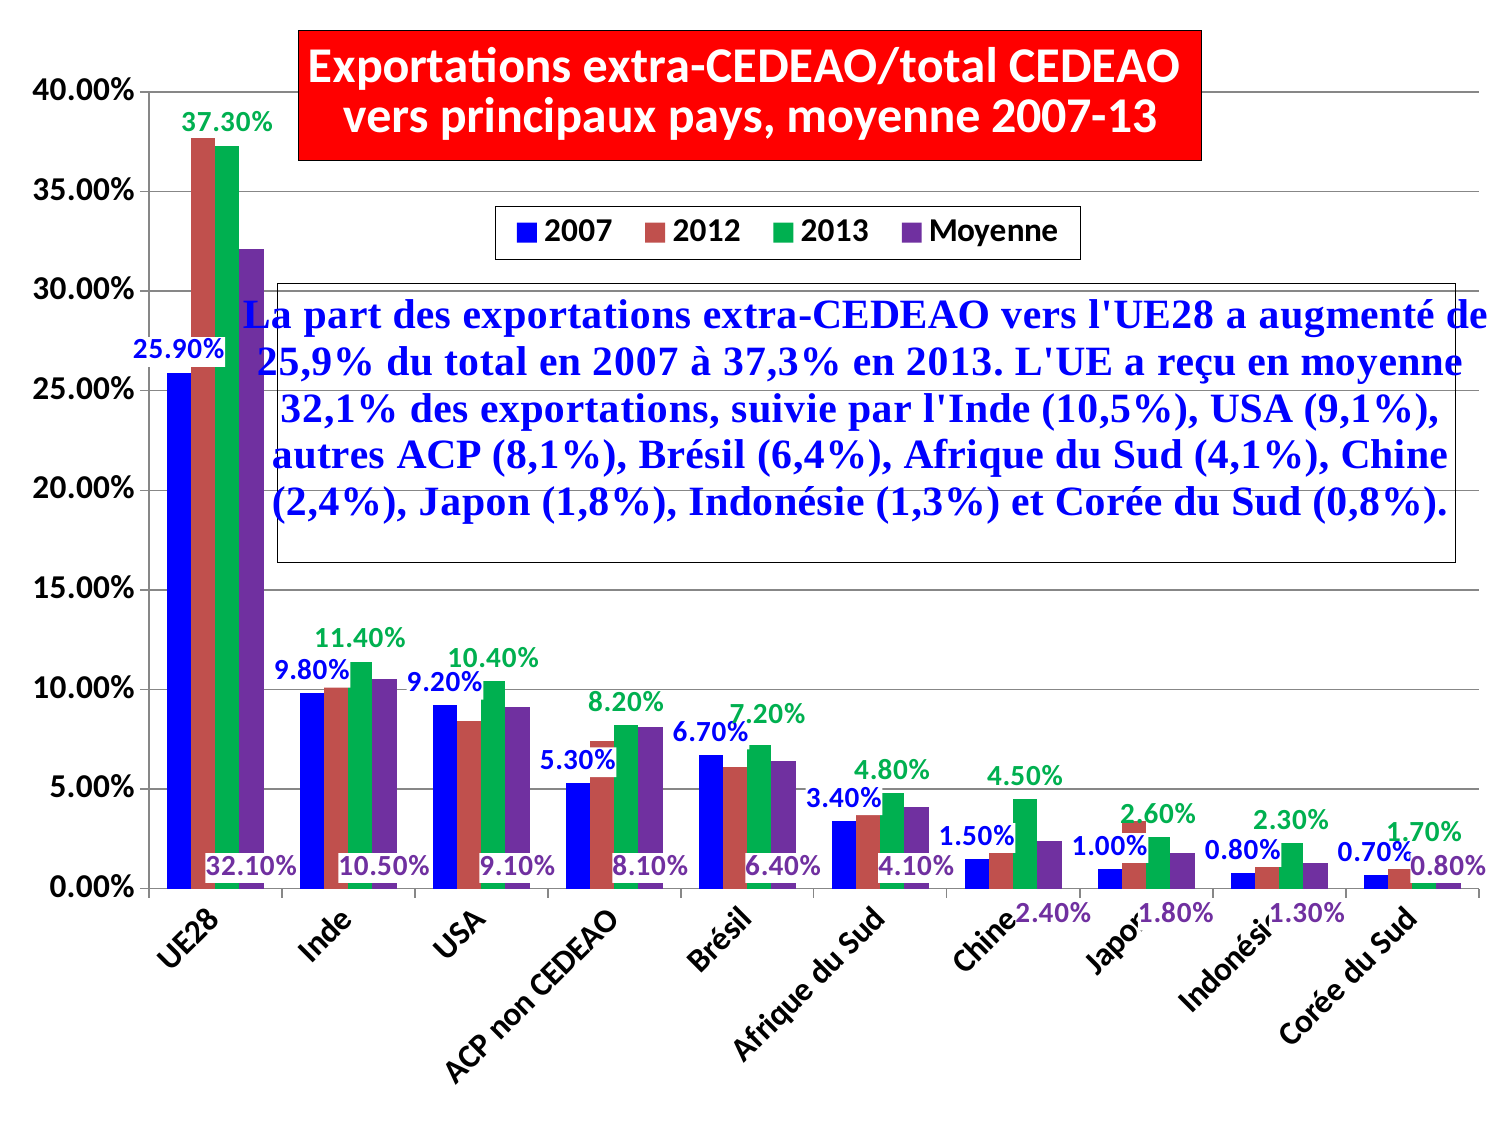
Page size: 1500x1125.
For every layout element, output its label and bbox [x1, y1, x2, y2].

chart [0, 0, 1500, 1125]
